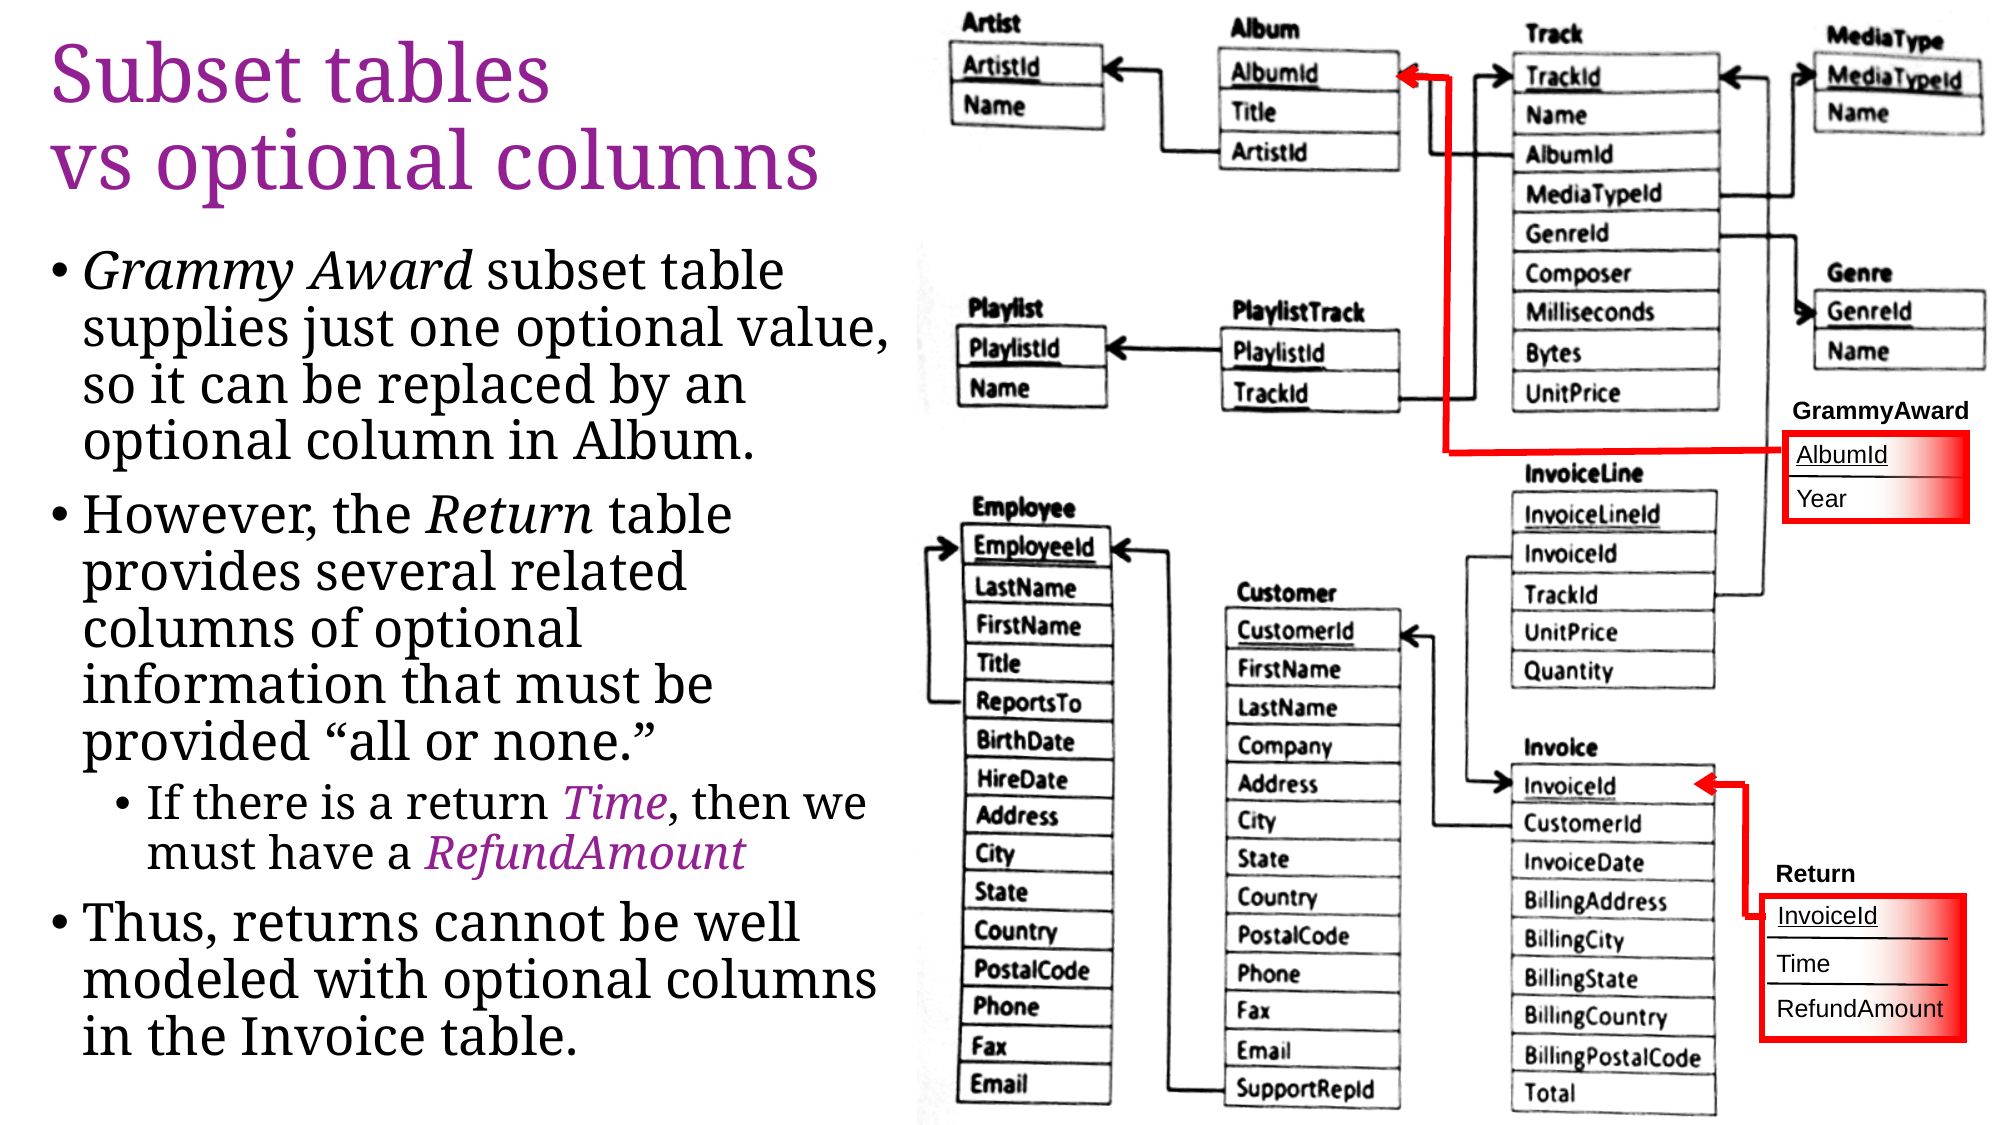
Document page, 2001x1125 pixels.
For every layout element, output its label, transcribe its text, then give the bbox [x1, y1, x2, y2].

title Subset tables vs optional columns [35, 24, 878, 217]
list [917, 0, 2000, 1125]
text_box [1450, 449, 1782, 453]
list Grammy Award subset table supplies just one optional value, so it can be replaced by an optional column in Album. However, the Return table provides several related columns of optional information that must be provided “all or none.” If there is a return Time, then we must have a RefundAmount Thus, returns cannot be well modeled with optional columns in the Invoice table. [35, 236, 906, 1091]
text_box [1445, 76, 1450, 454]
